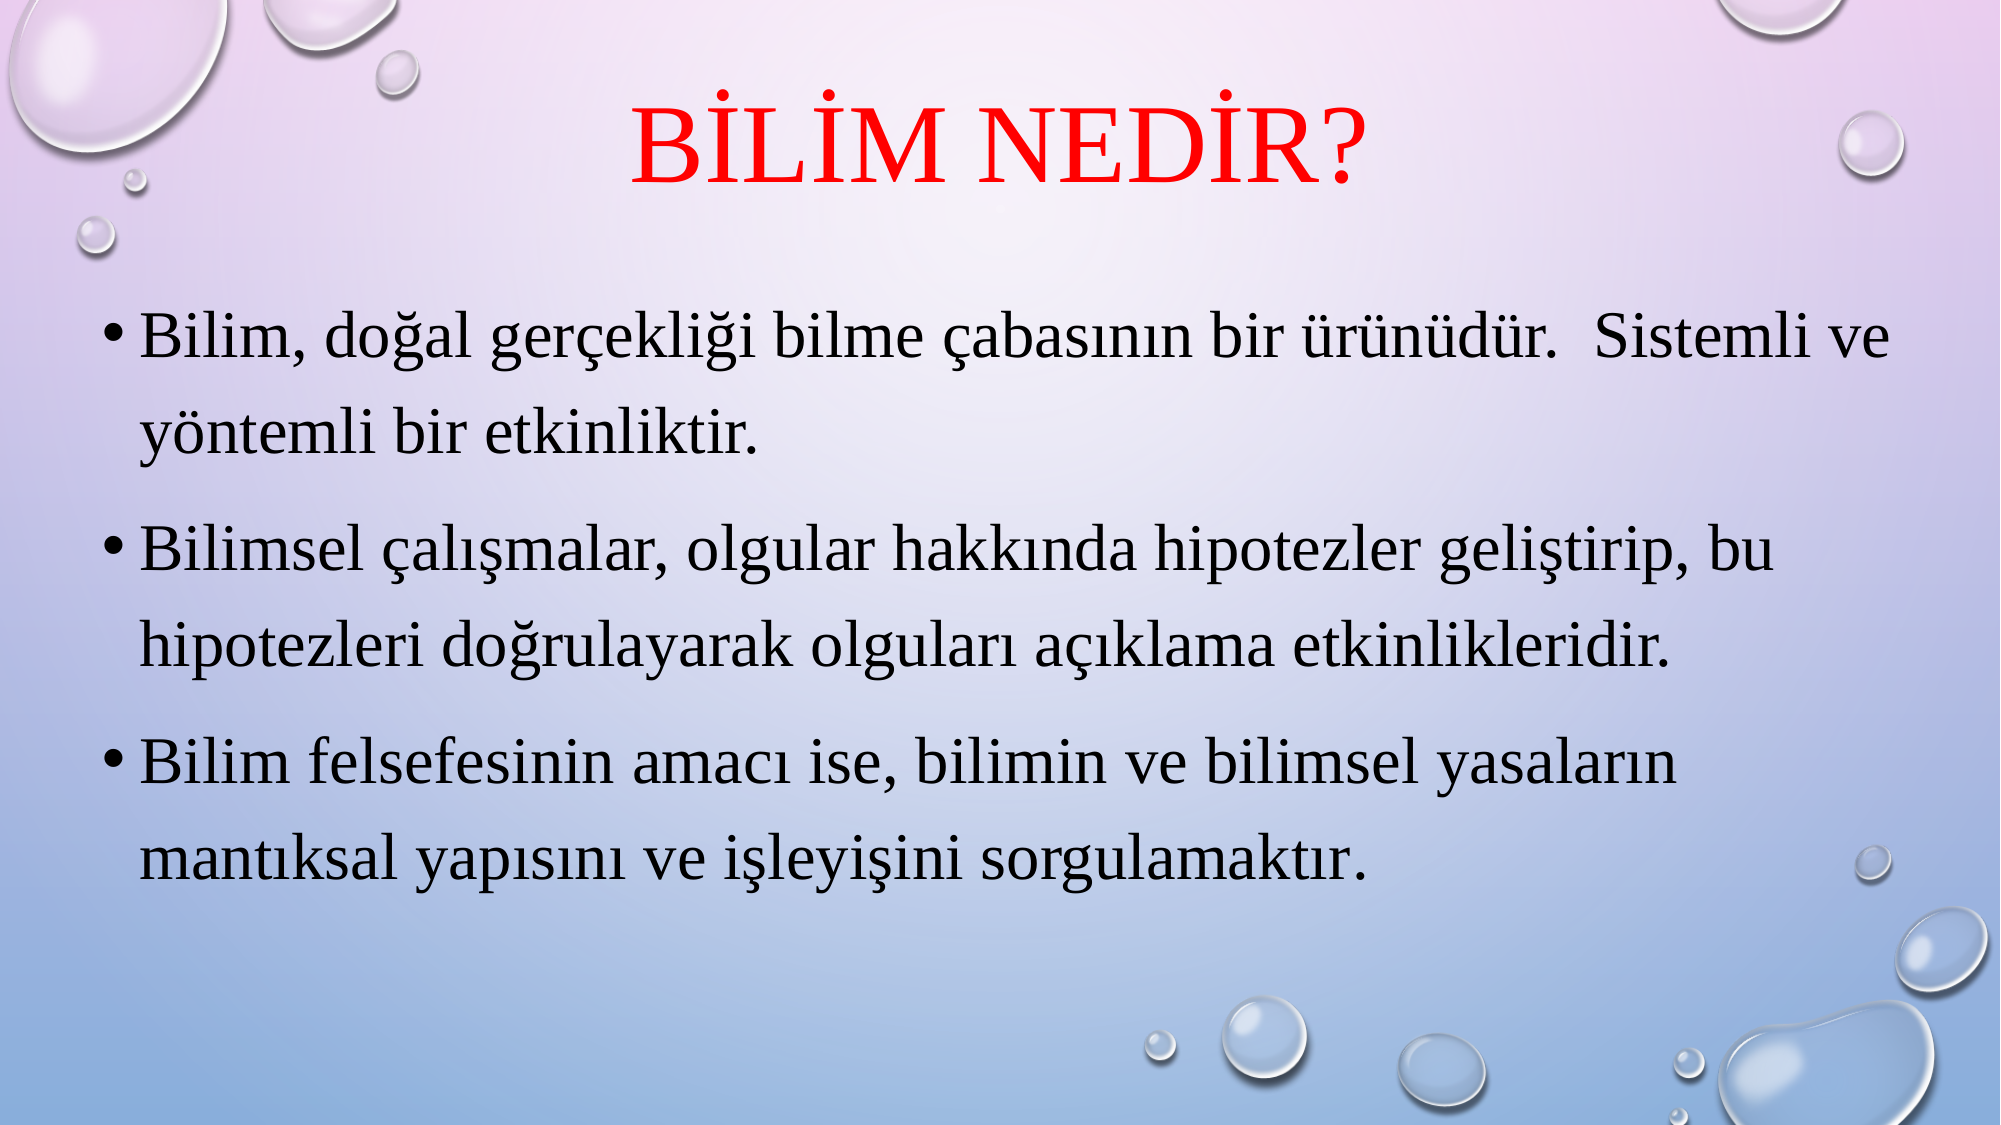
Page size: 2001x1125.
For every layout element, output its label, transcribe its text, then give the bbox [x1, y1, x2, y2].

title BİLİM NEDİR? [149, 23, 1851, 267]
picture [0, 0, 2000, 1125]
list Bilim, doğal gerçekliği bilme çabasının bir ürünüdür. Sistemli ve yöntemli bir etkinliktir. Bilimsel çalışmalar, olgular hakkında hipotezler geliştirip, bu hipotezleri doğrulayarak olguları açıklama etkinlikleridir. Bilim felsefesinin amacı ise, bilimin ve bilimsel yasaların mantıksal yapısını ve işleyişini sorgulamaktır. [86, 267, 1927, 950]
